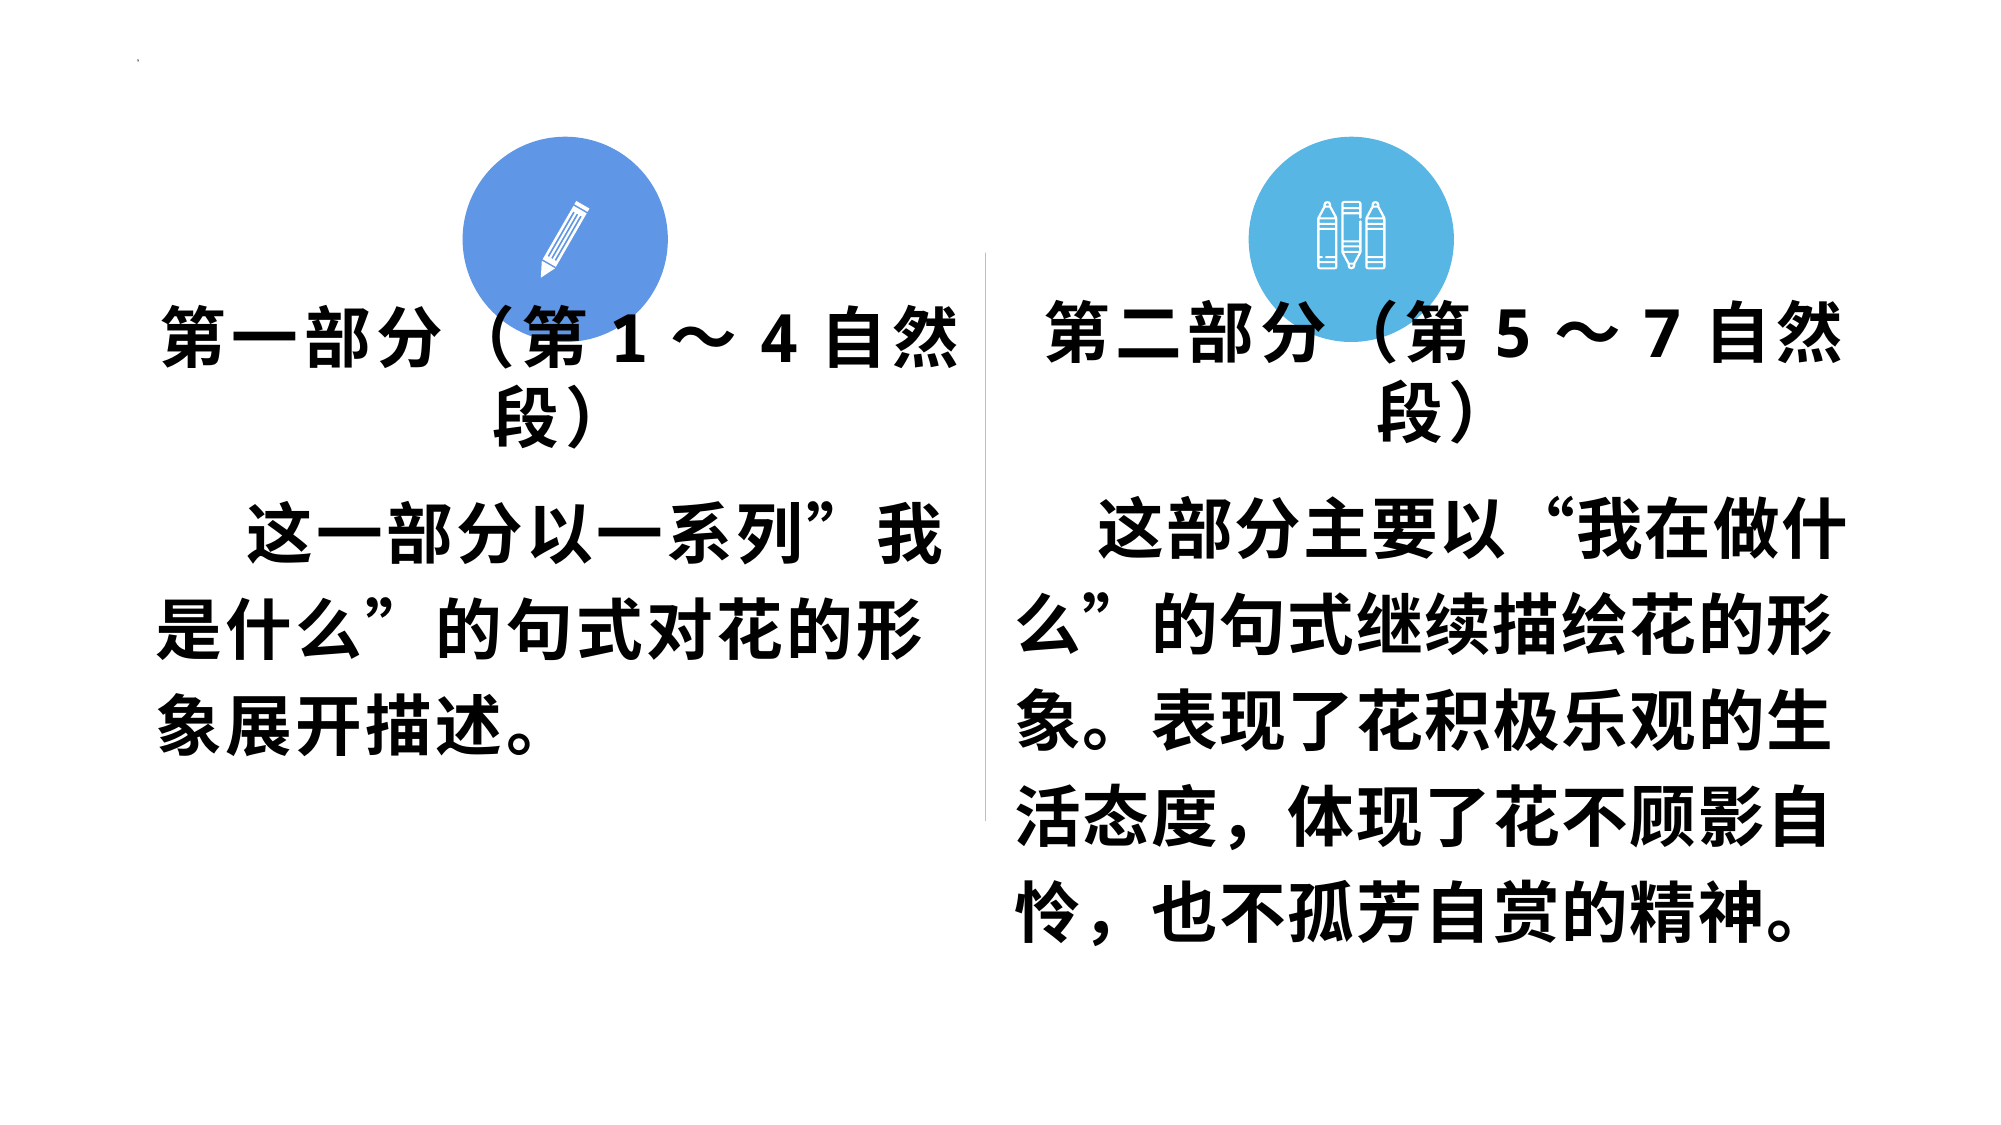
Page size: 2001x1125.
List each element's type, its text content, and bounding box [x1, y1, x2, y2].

text_box 第二部分（第5～7自然段） [1024, 370, 1868, 459]
text_box 这一部分以一系列”我是什么”的句式对花的形象展开描述。 [140, 468, 984, 762]
text_box [1247, 135, 1455, 344]
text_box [1317, 200, 1386, 270]
text_box 这部分主要以“我在做什么”的句式继续描绘花的形象。表现了花积极乐观的生活态度，体现了花不顾影自怜，也不孤芳自赏的精神。 [999, 463, 1879, 756]
text_box 第一部分（第1～4自然段） [140, 375, 984, 464]
text_box [461, 135, 669, 344]
text_box [540, 200, 590, 278]
